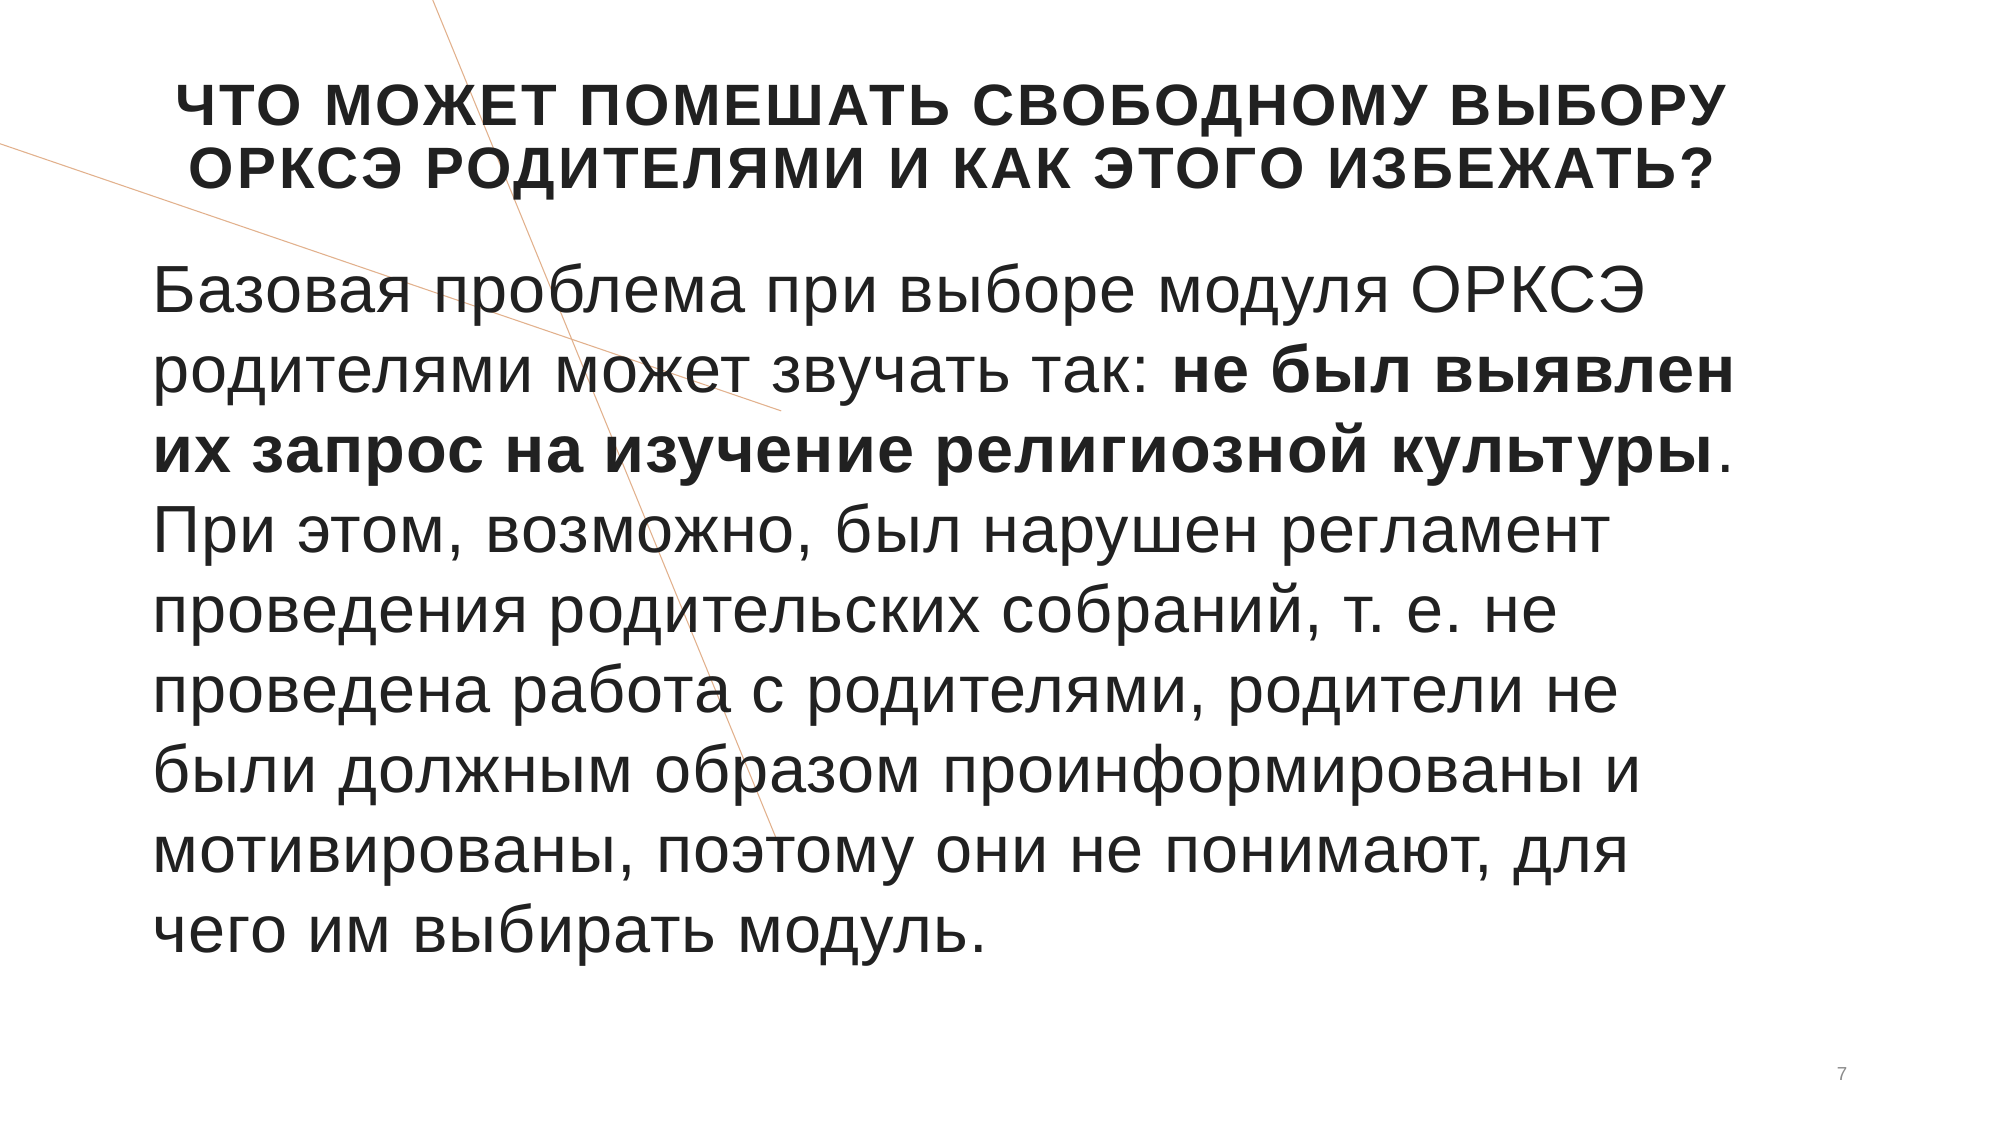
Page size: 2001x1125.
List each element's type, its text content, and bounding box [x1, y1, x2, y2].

slide_number 7 [1412, 1042, 1863, 1103]
title Что может помешать свободному выбору ОРКСЭ родителями и как этого избежать? [137, 22, 1769, 209]
list Базовая проблема при выборе модуля ОРКСЭ родителями может звучать так: не был выявлен их запрос на изучение религиозной культуры. При этом, возможно, был нарушен регламент проведения родительских собраний, т. е. не проведена работа с родителями, родители не были должным образом проинформированы и мотивированы, поэтому они не понимают, для чего им выбирать модуль. [137, 608, 1769, 974]
